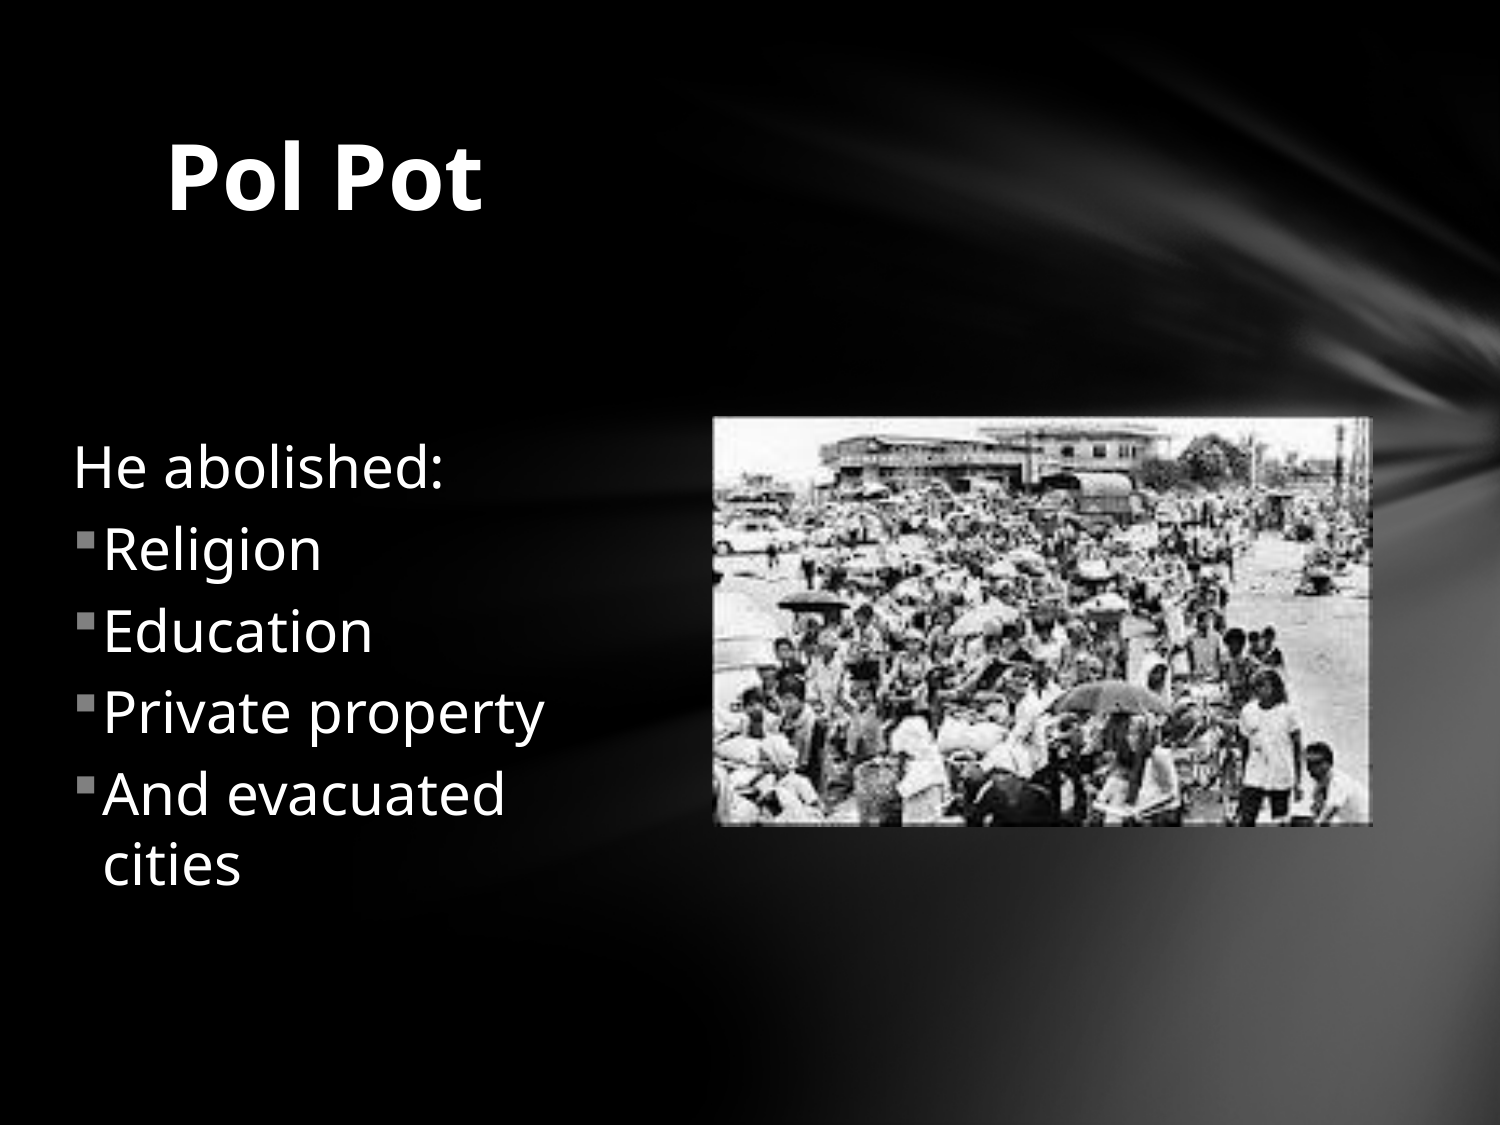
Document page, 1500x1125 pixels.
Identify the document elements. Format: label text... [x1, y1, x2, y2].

picture [712, 415, 1373, 828]
text_box He abolished: Religion Education Private property And evacuated cities. [49, 423, 650, 905]
text_box Pol Pot [150, 111, 800, 236]
